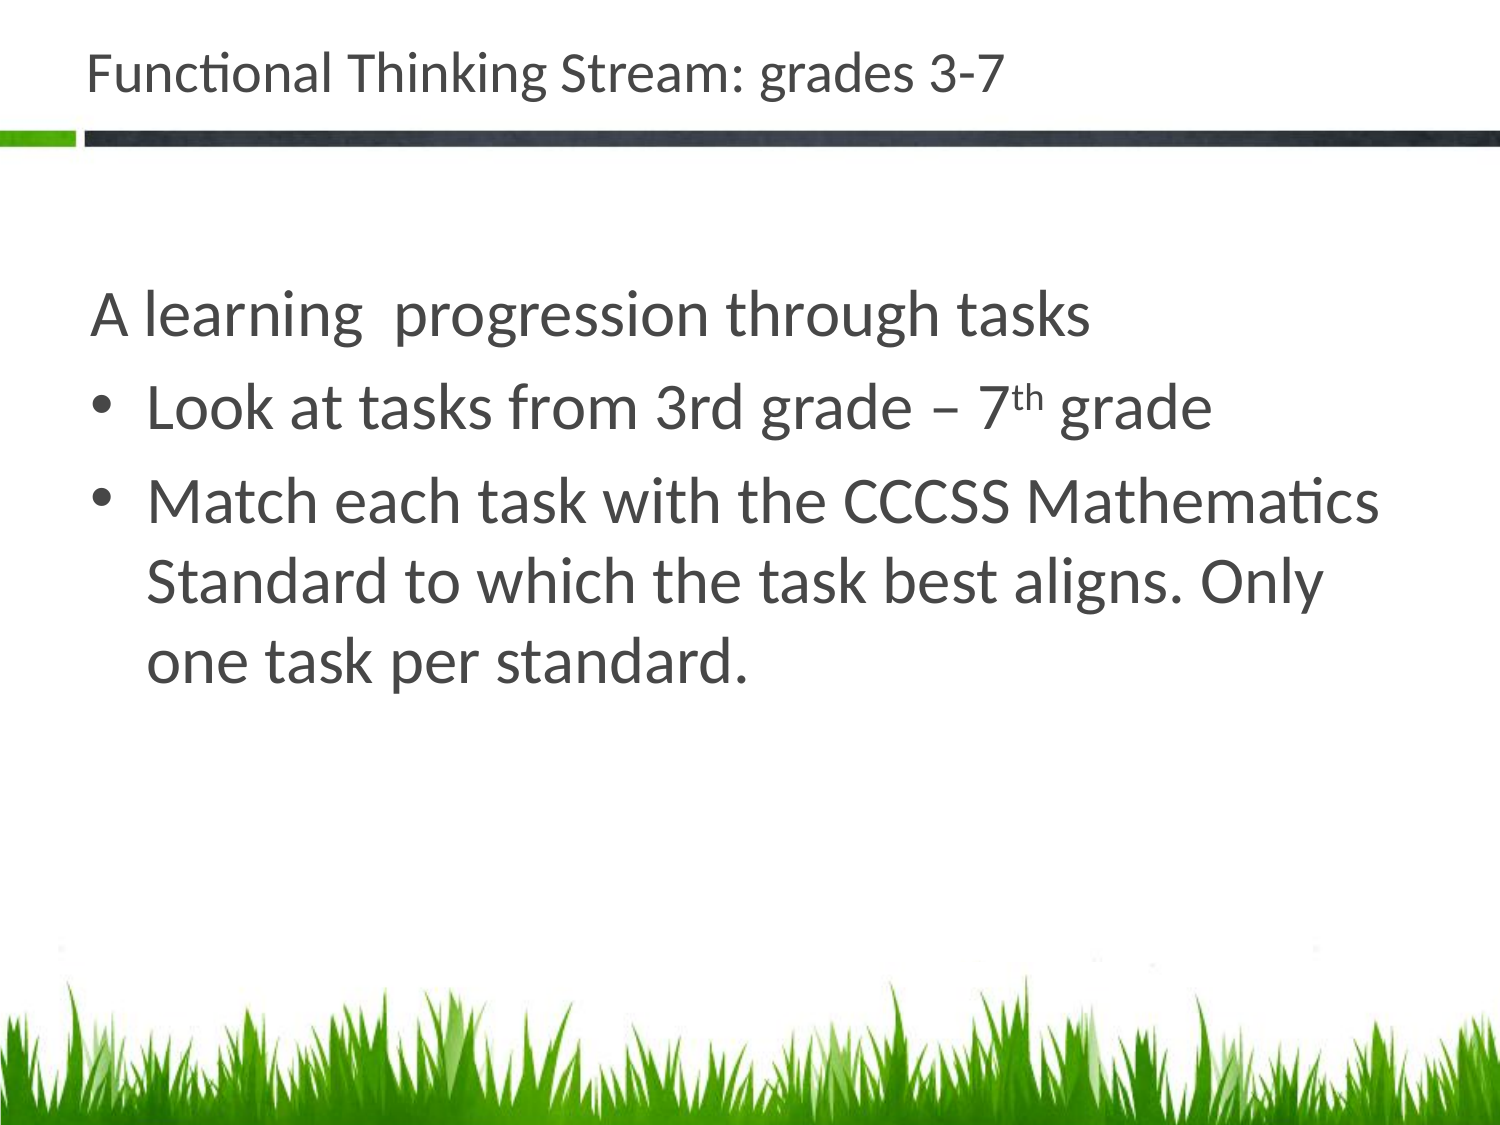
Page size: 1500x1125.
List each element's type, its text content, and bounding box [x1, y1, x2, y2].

picture [0, 0, 1500, 1125]
list A learning progression through tasks Look at tasks from 3rd grade – 7th grade Match each task with the CCCSS Mathematics Standard to which the task best aligns. Only one task per standard. [75, 262, 1425, 1005]
title Functional Thinking Stream: grades 3-7 [71, 12, 1450, 125]
